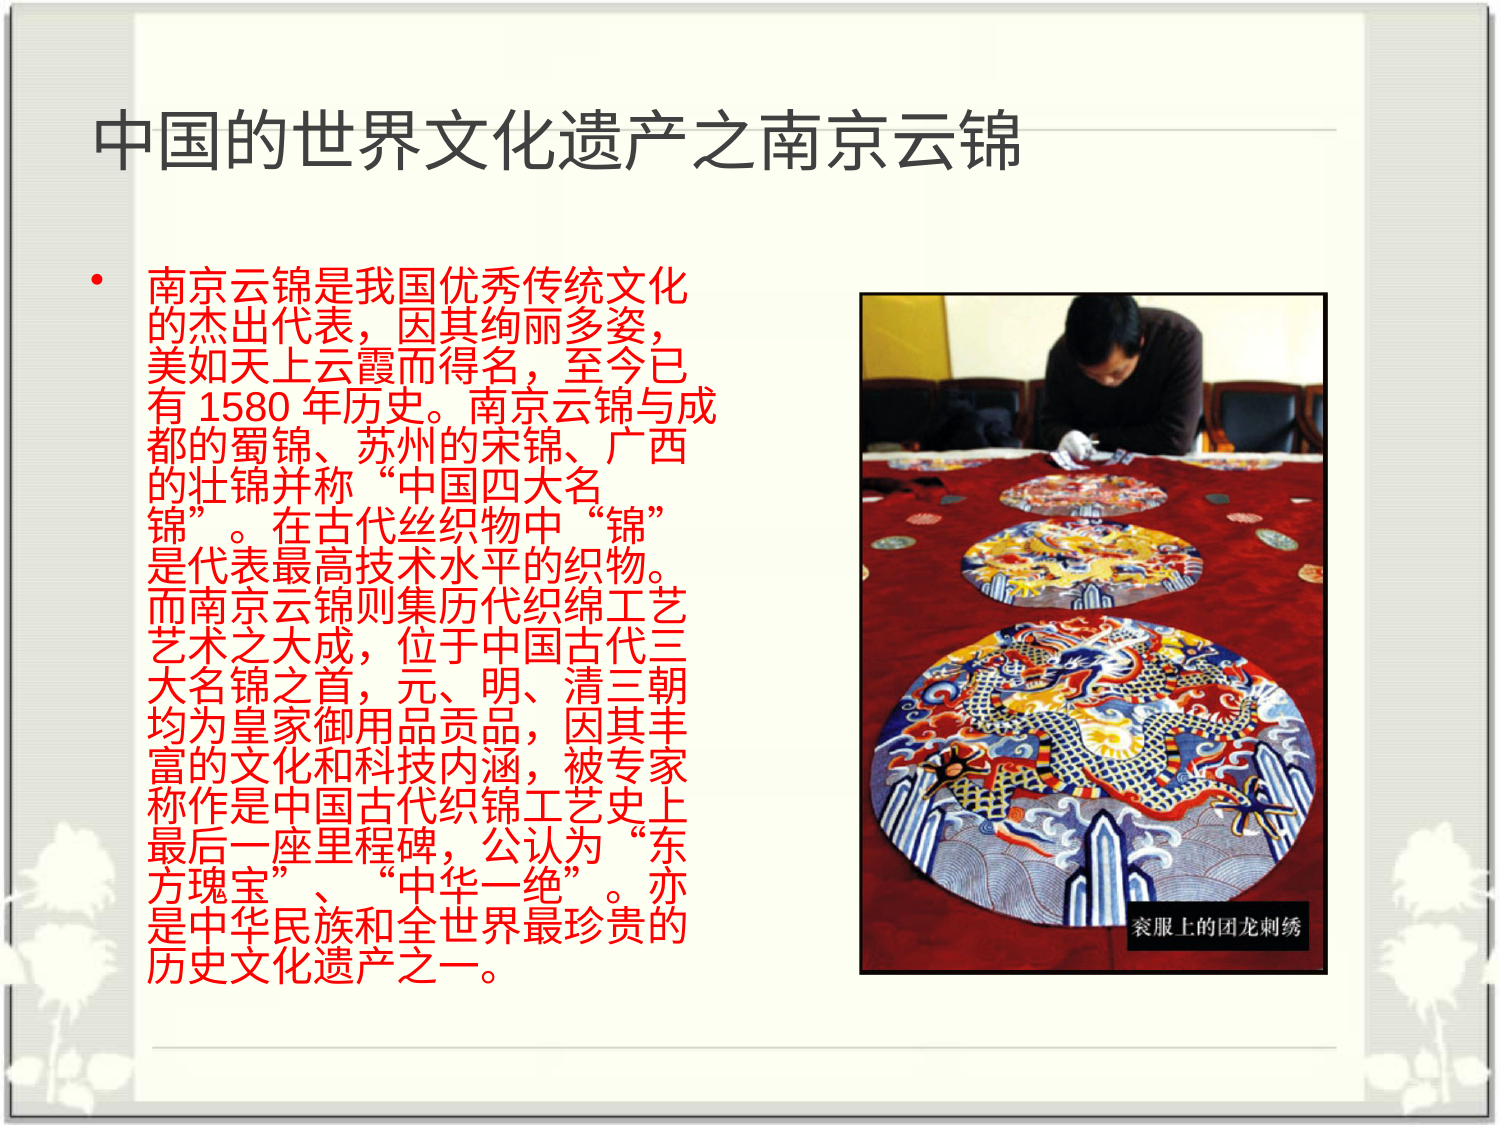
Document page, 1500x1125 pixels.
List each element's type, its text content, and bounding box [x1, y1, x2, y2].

title 中国的世界文化遗产之南京云锦 [74, 44, 1426, 233]
picture [0, 0, 1500, 1125]
list 南京云锦是我国优秀传统文化的杰出代表，因其绚丽多姿，美如天上云霞而得名，至今已有1580年历史。南京云锦与成都的蜀锦、苏州的宋锦、广西的壮锦并称“中国四大名锦”。在古代丝织物中“锦”是代表最高技术水平的织物。而南京云锦则集历代织绵工艺艺术之大成，位于中国古代三大名锦之首，元、明、清三朝均为皇家御用品贡品，因其丰富的文化和科技内涵，被专家称作是中国古代织锦工艺史上最后一座里程碑，公认为“东方瑰宝”、“中华一绝”。亦是中华民族和全世界最珍贵的历史文化遗产之一。 [74, 262, 738, 1006]
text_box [859, 292, 1328, 975]
